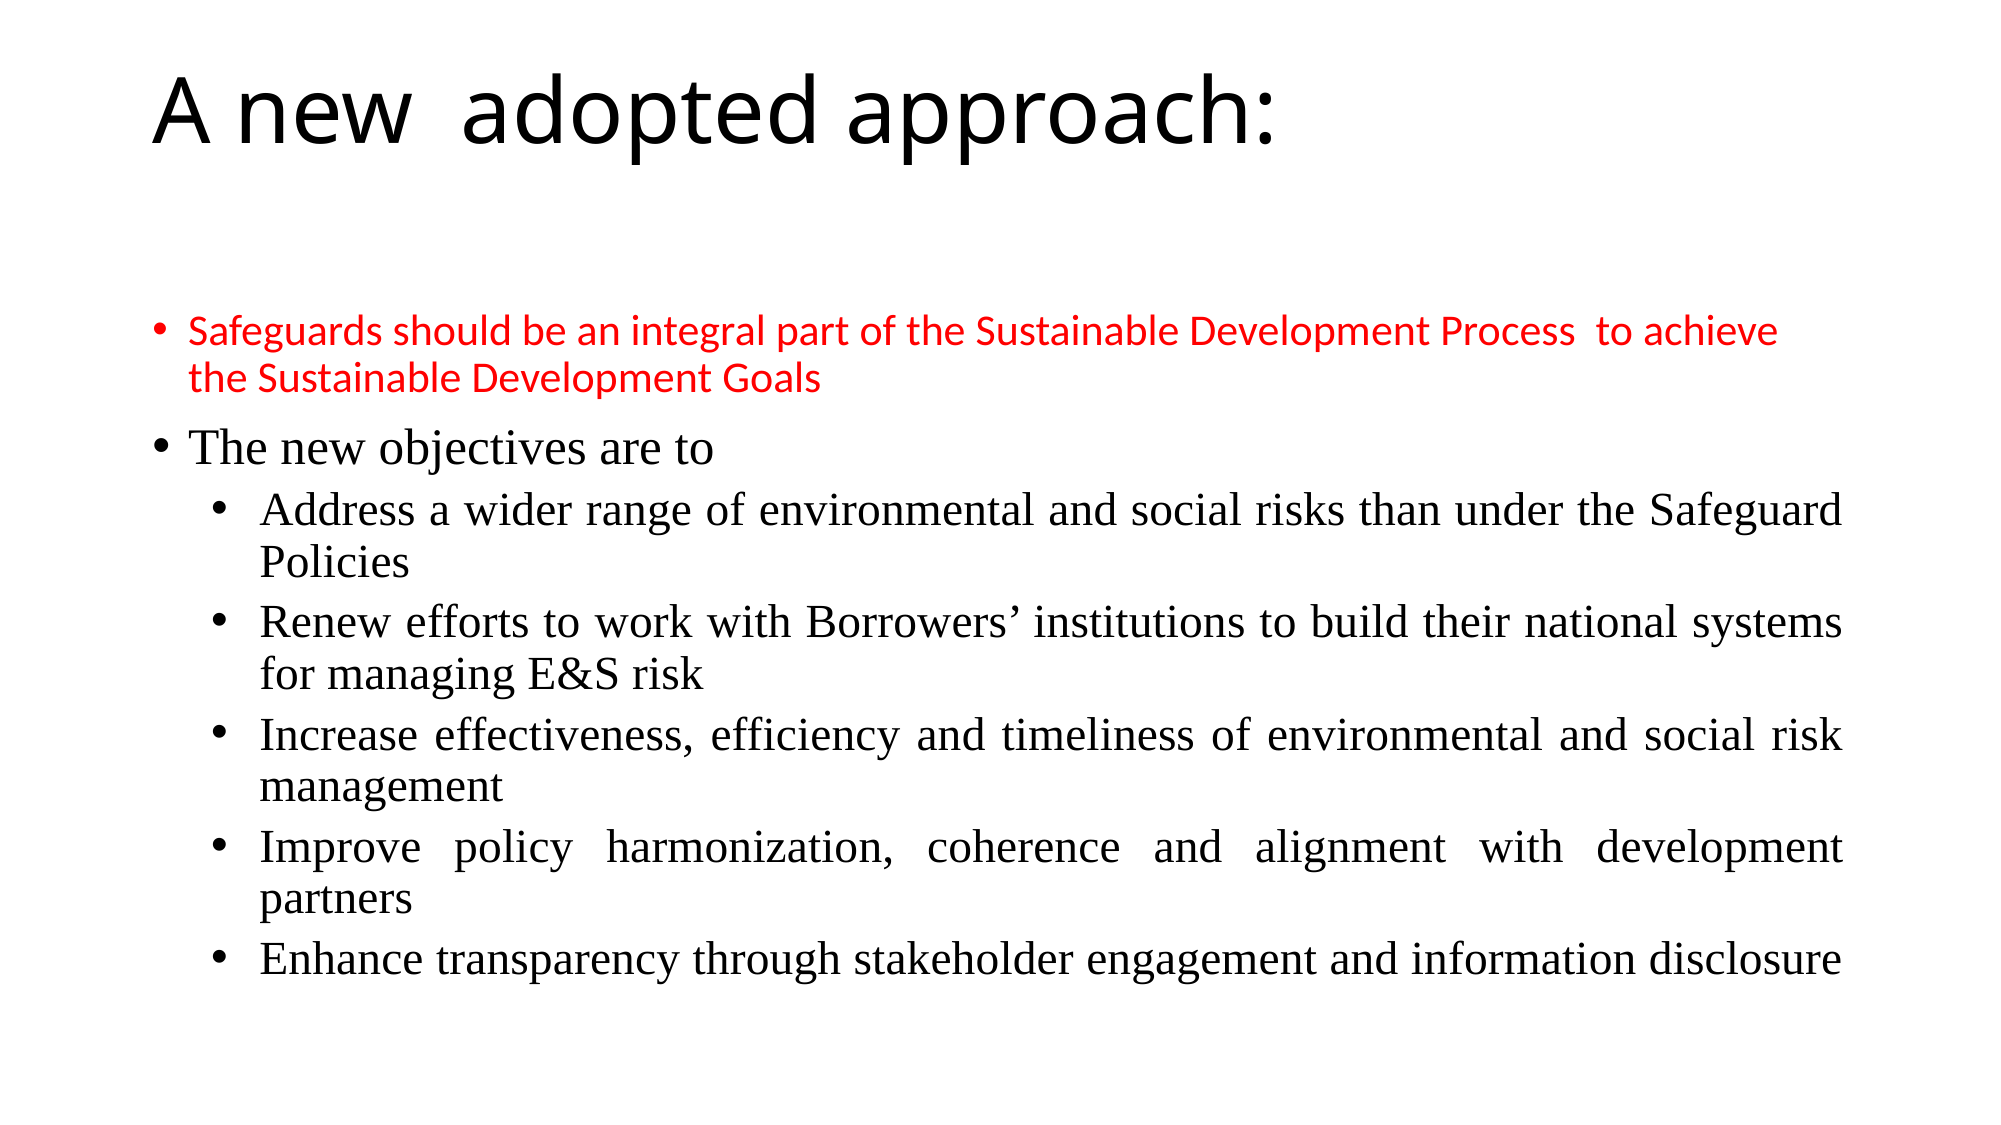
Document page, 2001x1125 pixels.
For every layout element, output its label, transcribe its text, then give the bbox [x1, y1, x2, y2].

list Safeguards should be an integral part of the Sustainable Development Process to achieve the Sustainable Development Goals The new objectives are to Address a wider range of environmental and social risks than under the Safeguard Policies Renew efforts to work with Borrowers’ institutions to build their national systems for managing E&S risk Increase effectiveness, efficiency and timeliness of environmental and social risk management Improve policy harmonization, coherence and alignment with development partners Enhance transparency through stakeholder engagement and information disclosure [137, 299, 1863, 1014]
title A new adopted approach: [137, 59, 1863, 278]
